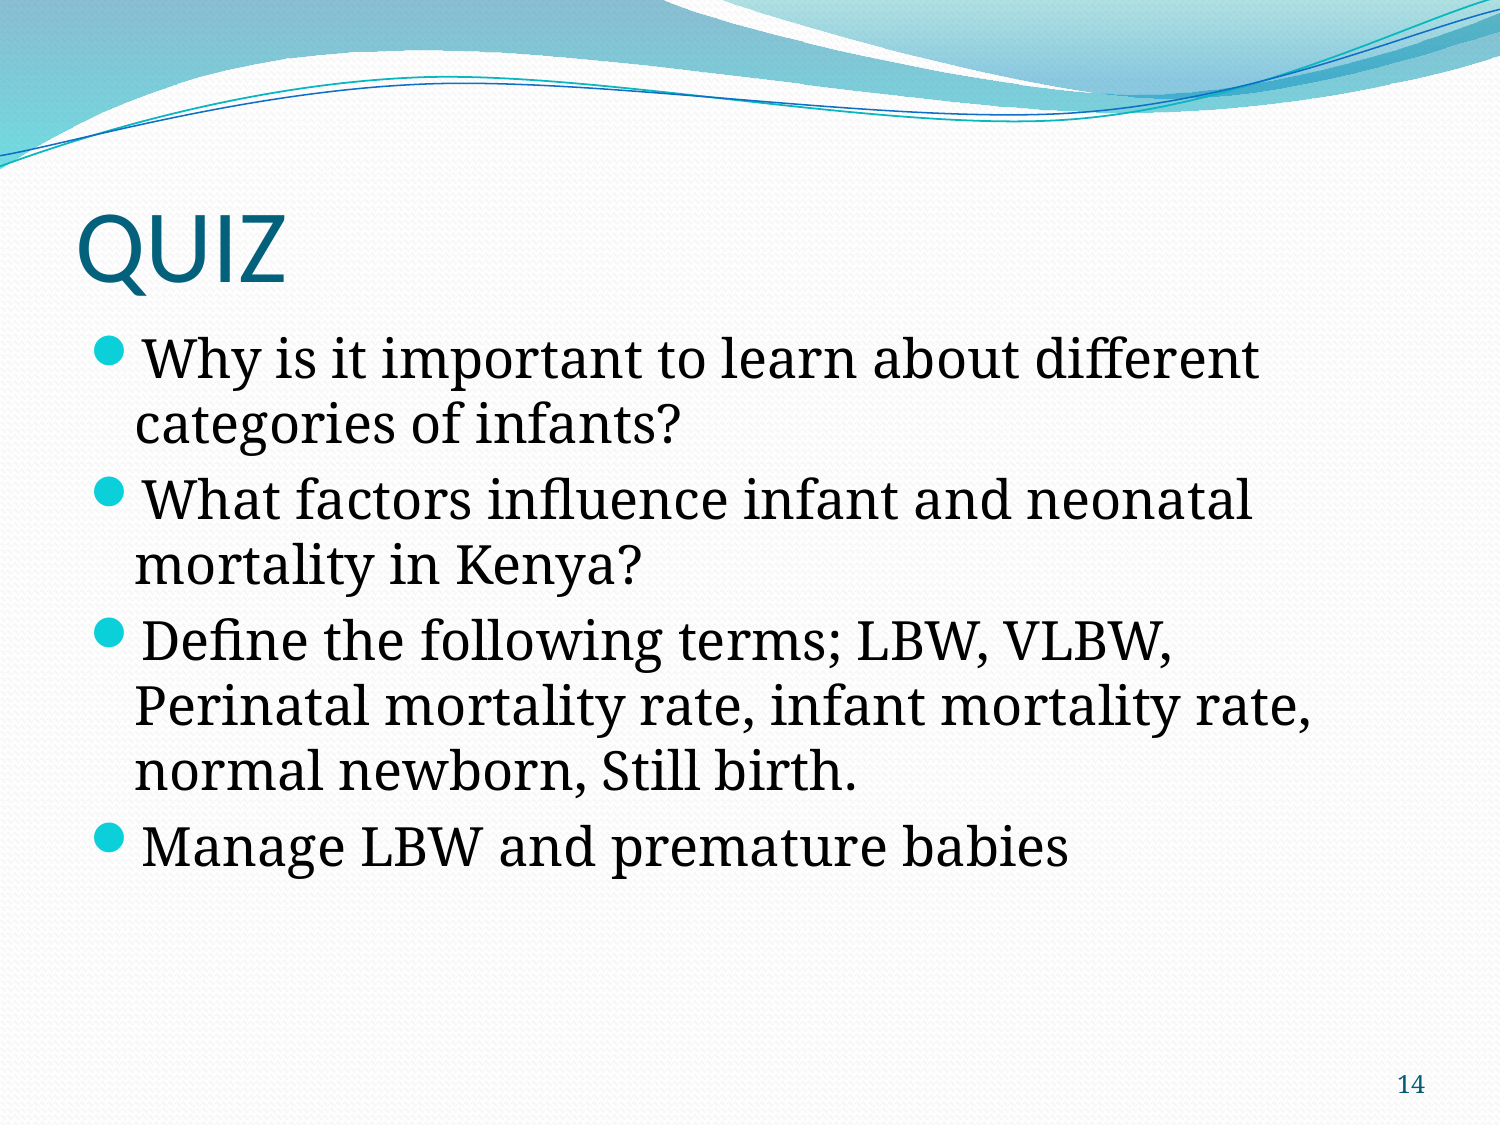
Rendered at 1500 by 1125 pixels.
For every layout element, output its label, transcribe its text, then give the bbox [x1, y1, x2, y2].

title QUIZ [75, 115, 1425, 303]
slide_number 14 [1299, 1042, 1425, 1103]
list Why is it important to learn about different categories of infants? What factors influence infant and neonatal mortality in Kenya? Define the following terms; LBW, VLBW, Perinatal mortality rate, infant mortality rate, normal newborn, Still birth. Manage LBW and premature babies [75, 317, 1425, 1038]
